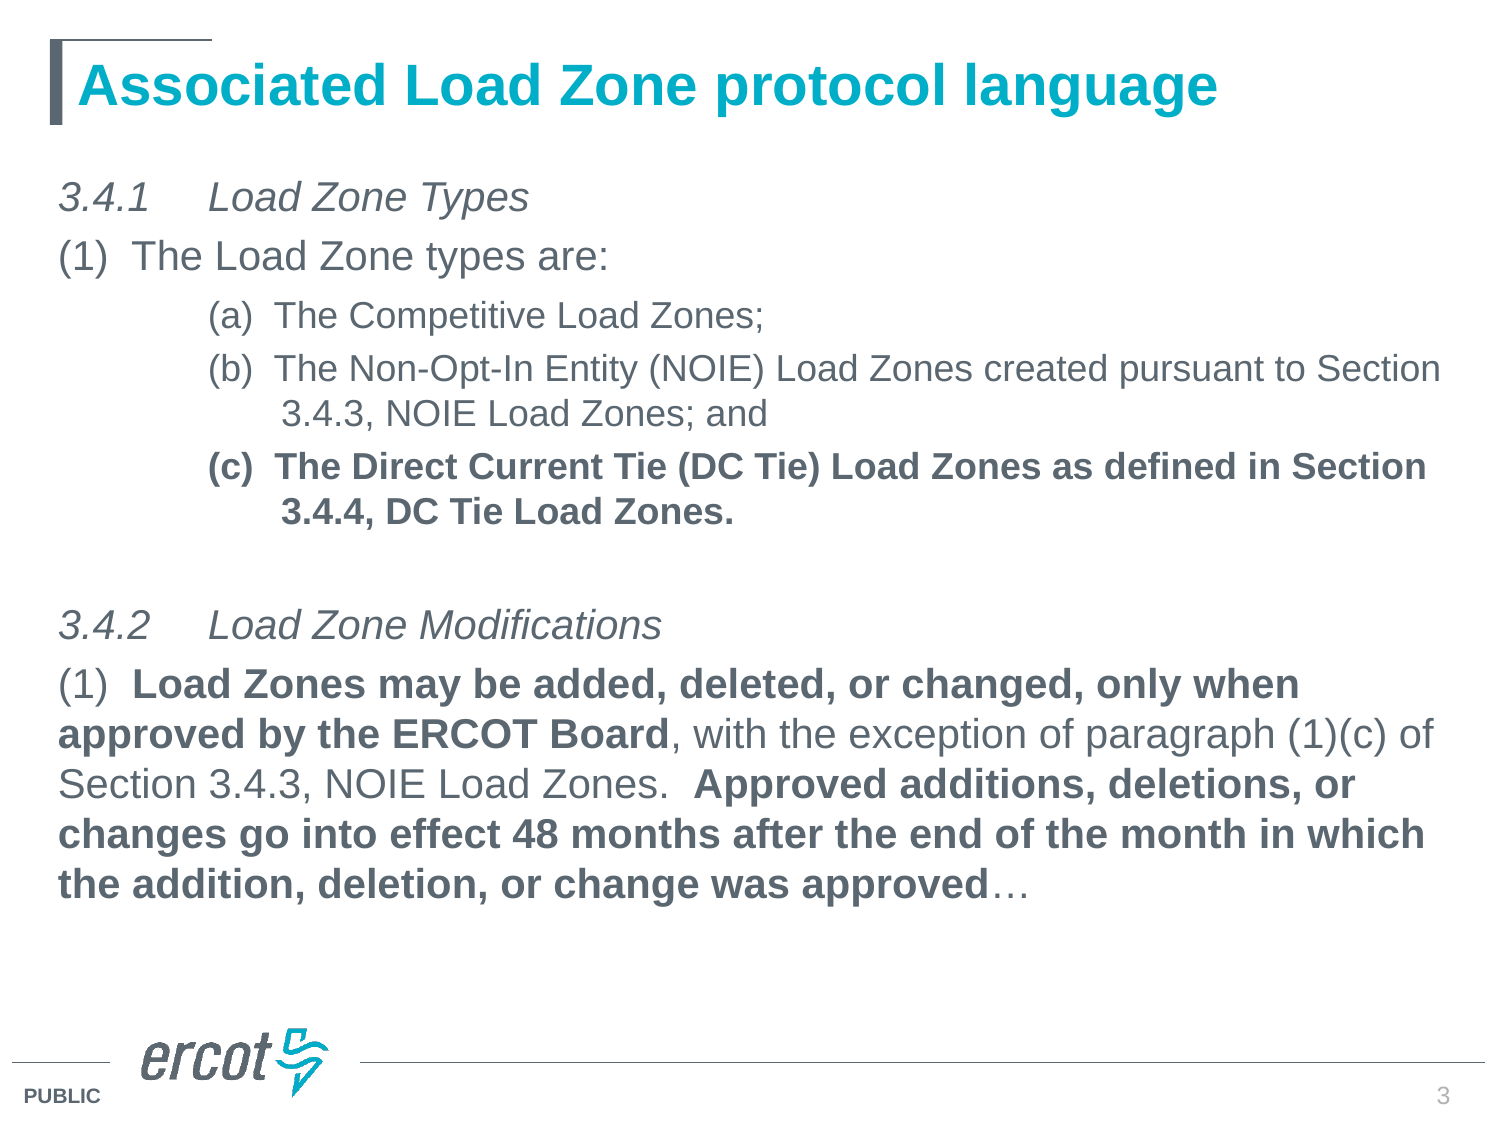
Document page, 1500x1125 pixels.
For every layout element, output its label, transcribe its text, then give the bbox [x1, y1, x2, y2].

list 3.4.1 Load Zone Types (1) The Load Zone types are: (a) The Competitive Load Zones; (b) The Non-Opt-In Entity (NOIE) Load Zones created pursuant to Section 3.4.3, NOIE Load Zones; and (c) The Direct Current Tie (DC Tie) Load Zones as defined in Section 3.4.4, DC Tie Load Zones. 3.4.2 Load Zone Modifications (1) Load Zones may be added, deleted, or changed, only when approved by the ERCOT Board, with the exception of paragraph (1)(c) of Section 3.4.3, NOIE Load Zones. Approved additions, deletions, or changes go into effect 48 months after the end of the month in which the addition, deletion, or change was approved… [43, 162, 1470, 963]
picture [137, 1024, 332, 1100]
slide_number 3 [1400, 1076, 1488, 1113]
title Associated Load Zone protocol language [62, 39, 1450, 125]
